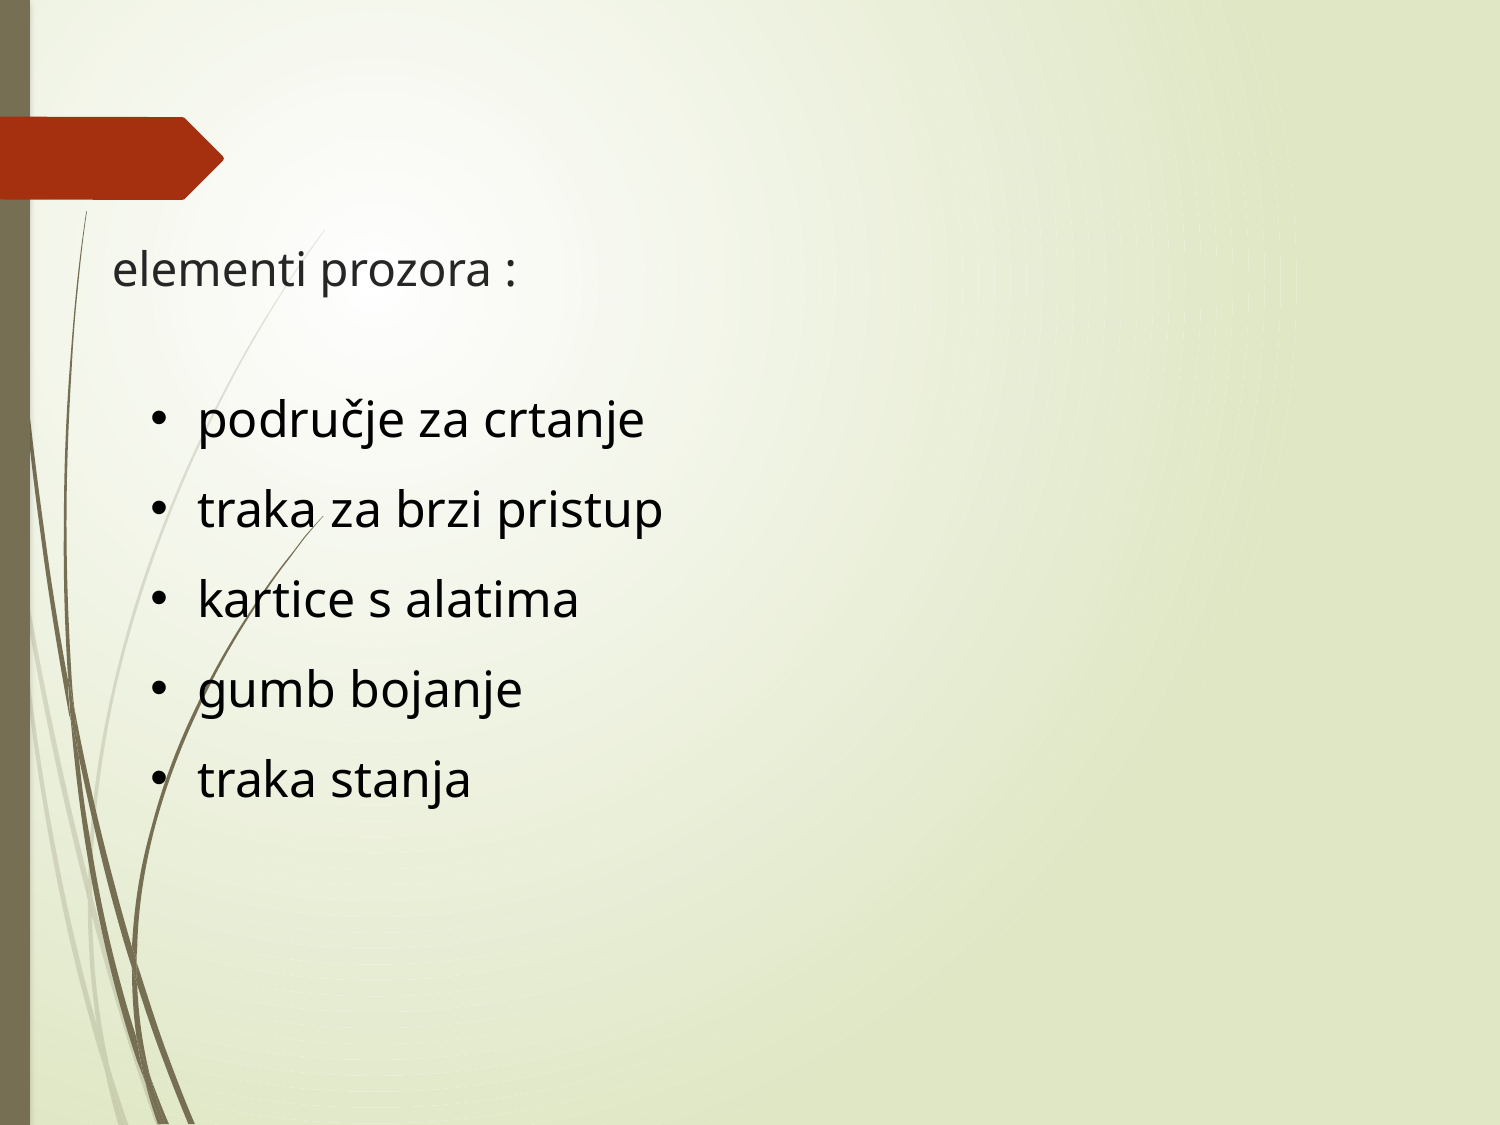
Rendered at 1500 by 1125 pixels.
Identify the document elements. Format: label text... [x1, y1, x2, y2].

text_box područje za crtanje traka za brzi pristup kartice s alatima gumb bojanje traka stanja [135, 349, 1459, 815]
title elementi prozora : [96, 231, 1447, 420]
